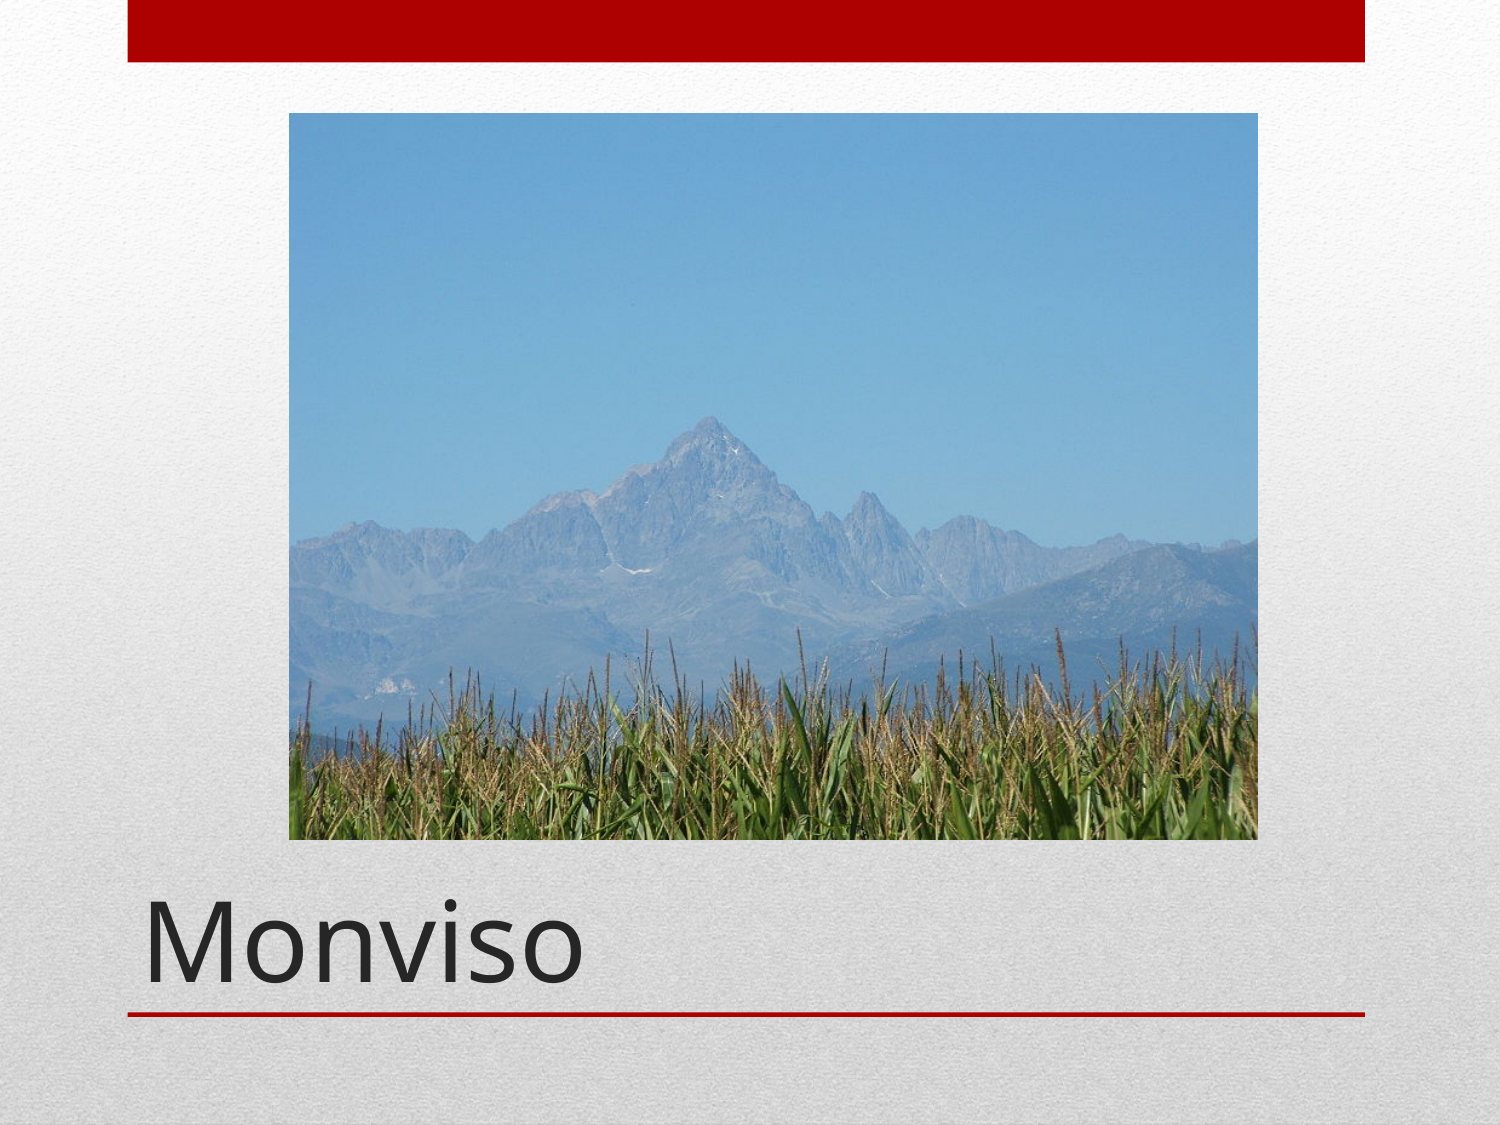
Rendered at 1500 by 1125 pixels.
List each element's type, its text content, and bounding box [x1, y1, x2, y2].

title Monviso [125, 750, 1238, 1013]
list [288, 112, 1259, 841]
